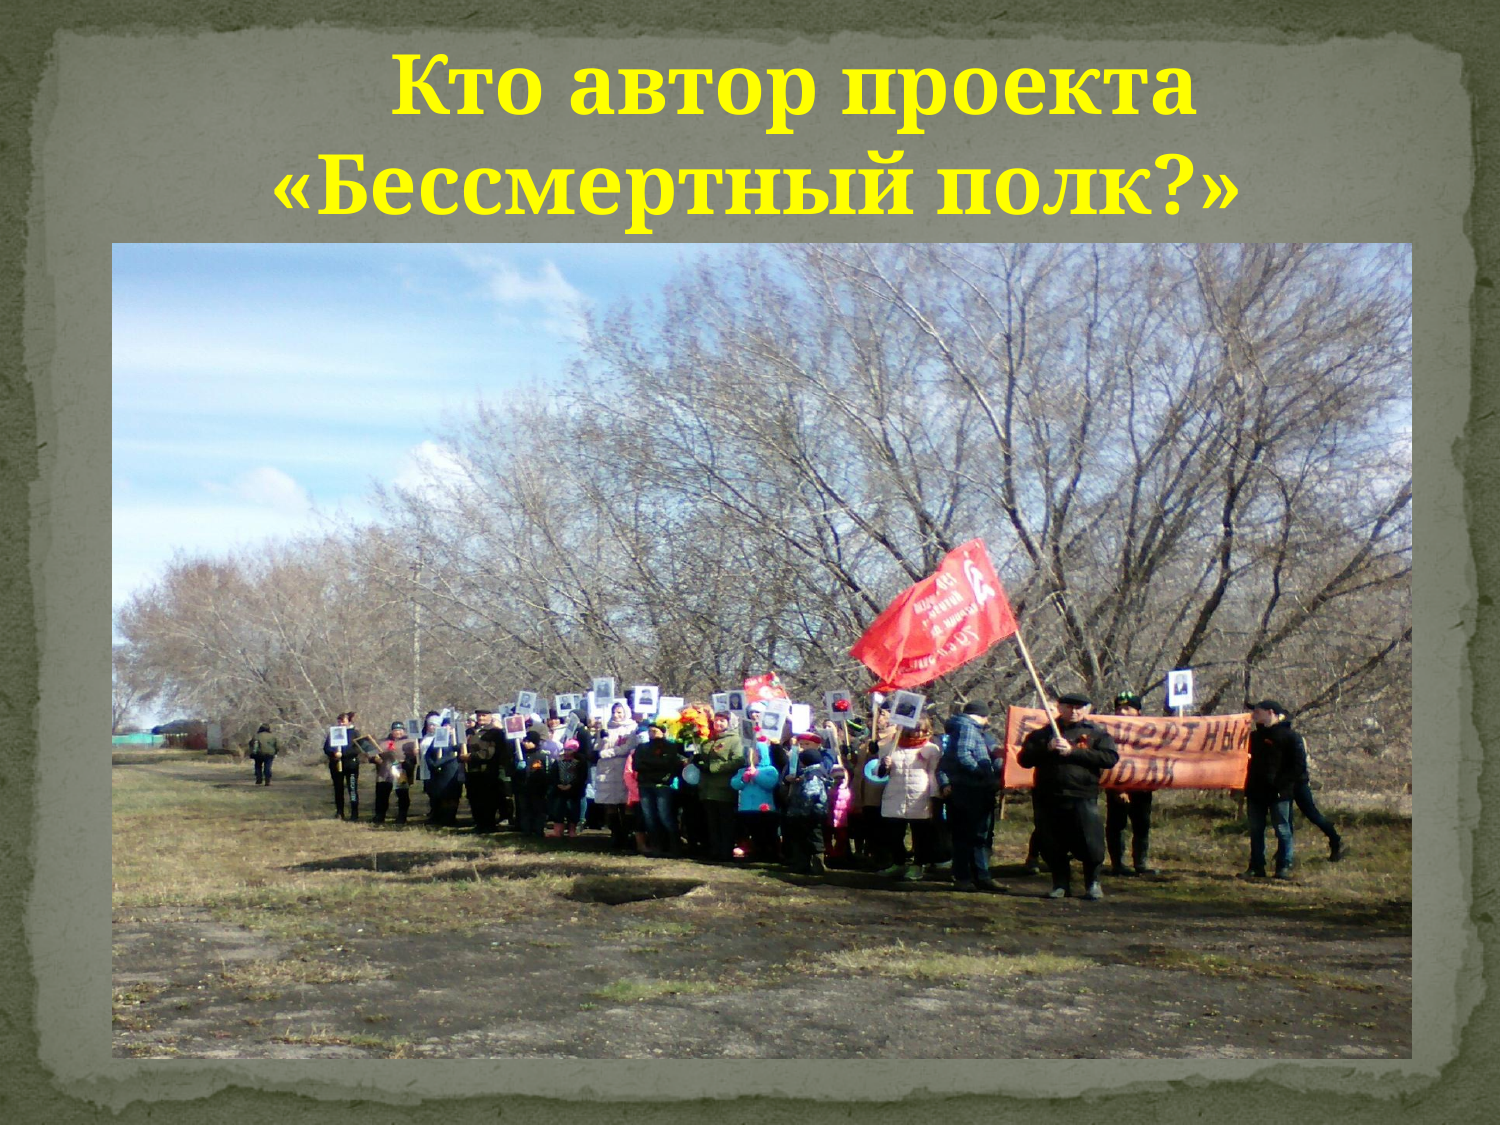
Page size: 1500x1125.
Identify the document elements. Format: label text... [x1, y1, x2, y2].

picture [112, 243, 1412, 1059]
text_box Кто автор проекта «Бессмертный полк?» [23, 23, 1491, 239]
